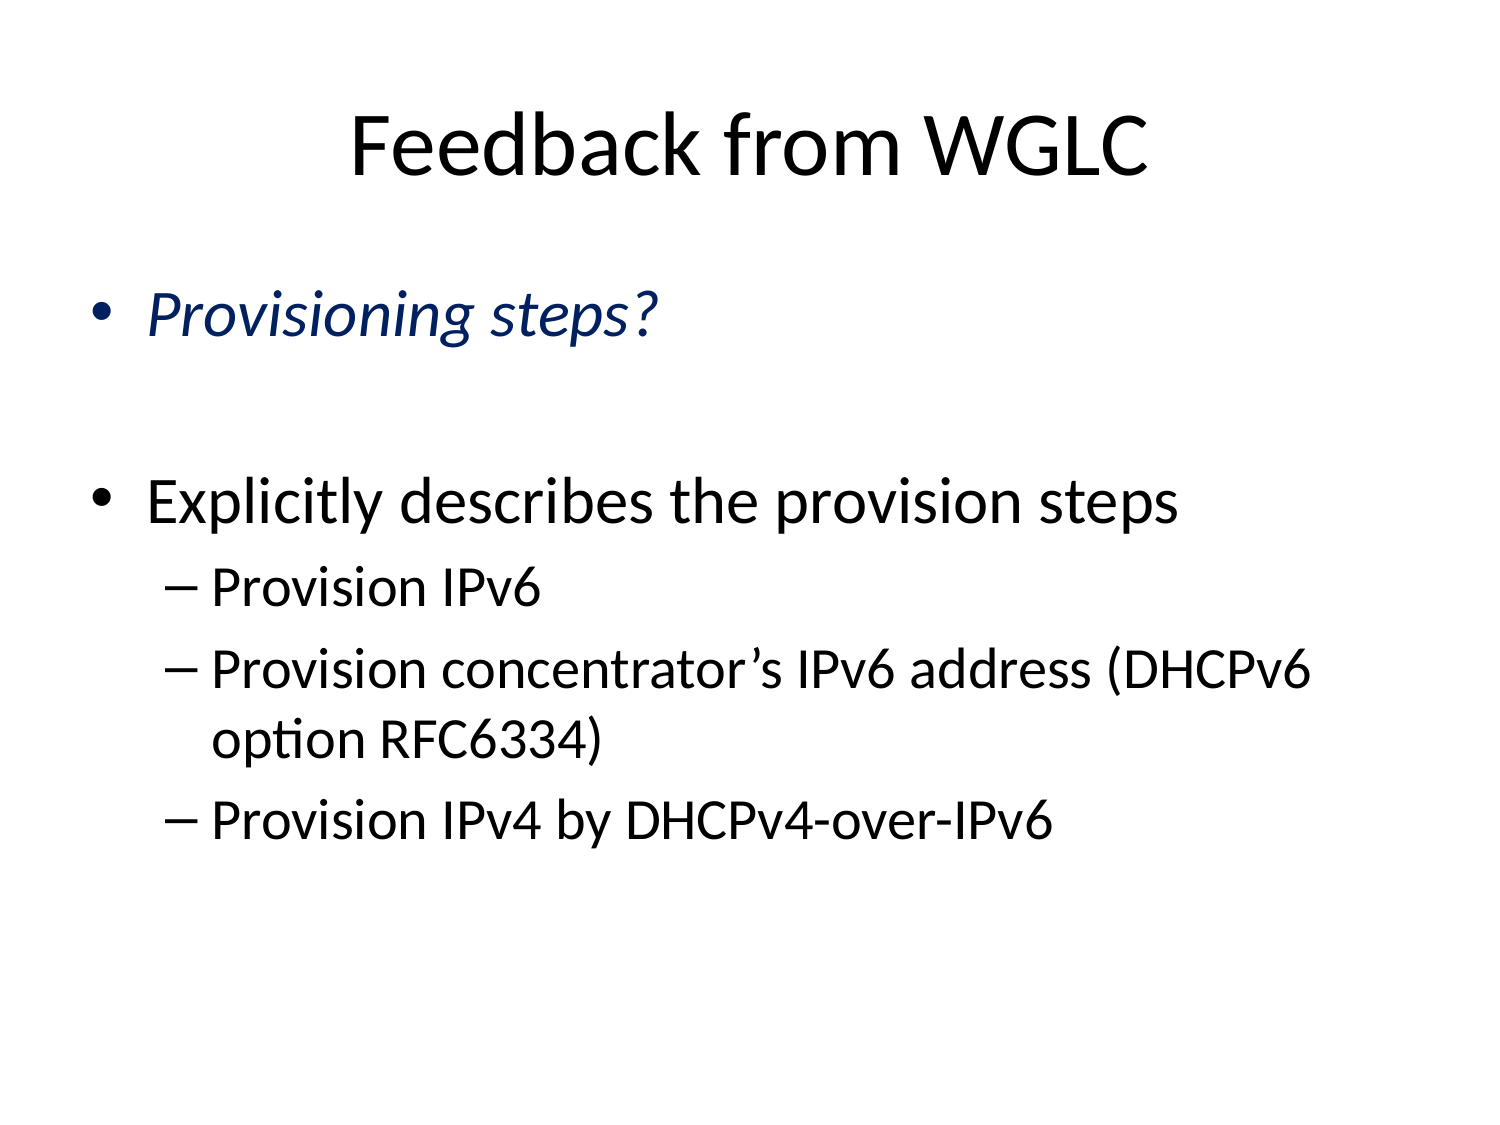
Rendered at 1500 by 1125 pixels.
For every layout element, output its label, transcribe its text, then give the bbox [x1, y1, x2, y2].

list Provisioning steps? Explicitly describes the provision steps Provision IPv6 Provision concentrator’s IPv6 address (DHCPv6 option RFC6334) Provision IPv4 by DHCPv4-over-IPv6 [75, 262, 1425, 1005]
title Feedback from WGLC [75, 45, 1425, 233]
